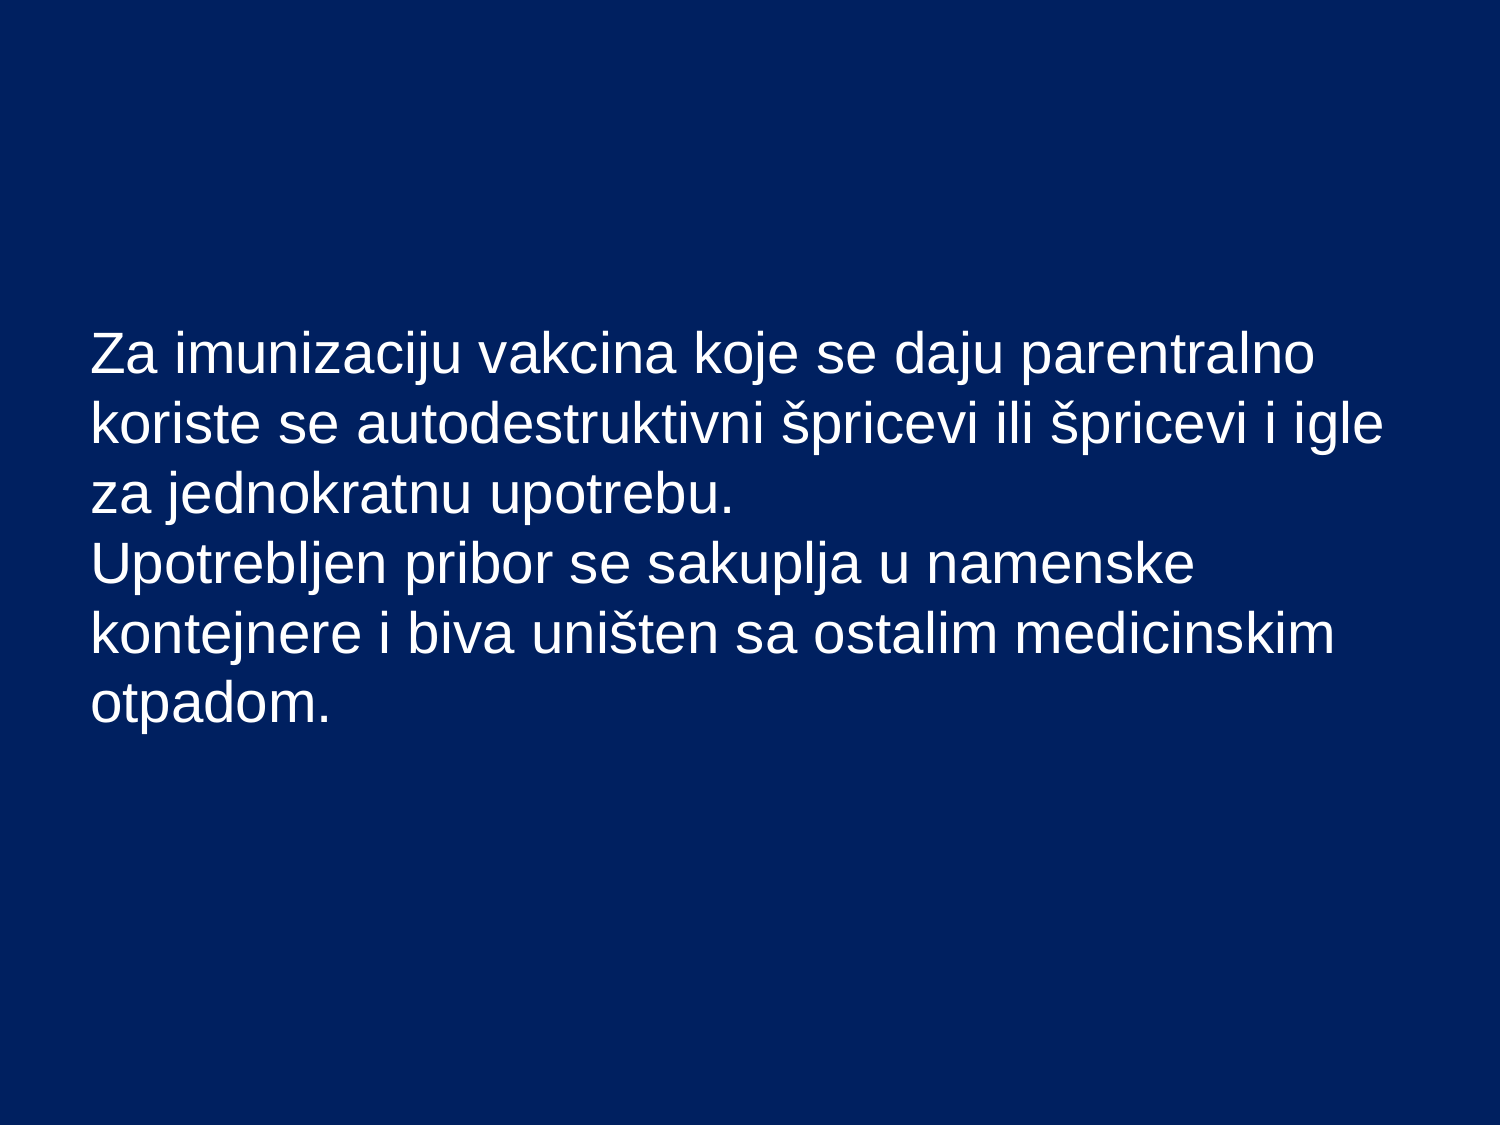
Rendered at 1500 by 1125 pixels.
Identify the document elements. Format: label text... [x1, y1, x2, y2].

title Za imunizaciju vakcina koje se daju parentralno koriste se autodestruktivni špricevi ili špricevi i igle za jednokratnu upotrebu. Upotrebljen pribor se sakuplja u namenske kontejnere i biva uništen sa ostalim medicinskim otpadom. [75, 112, 1425, 938]
